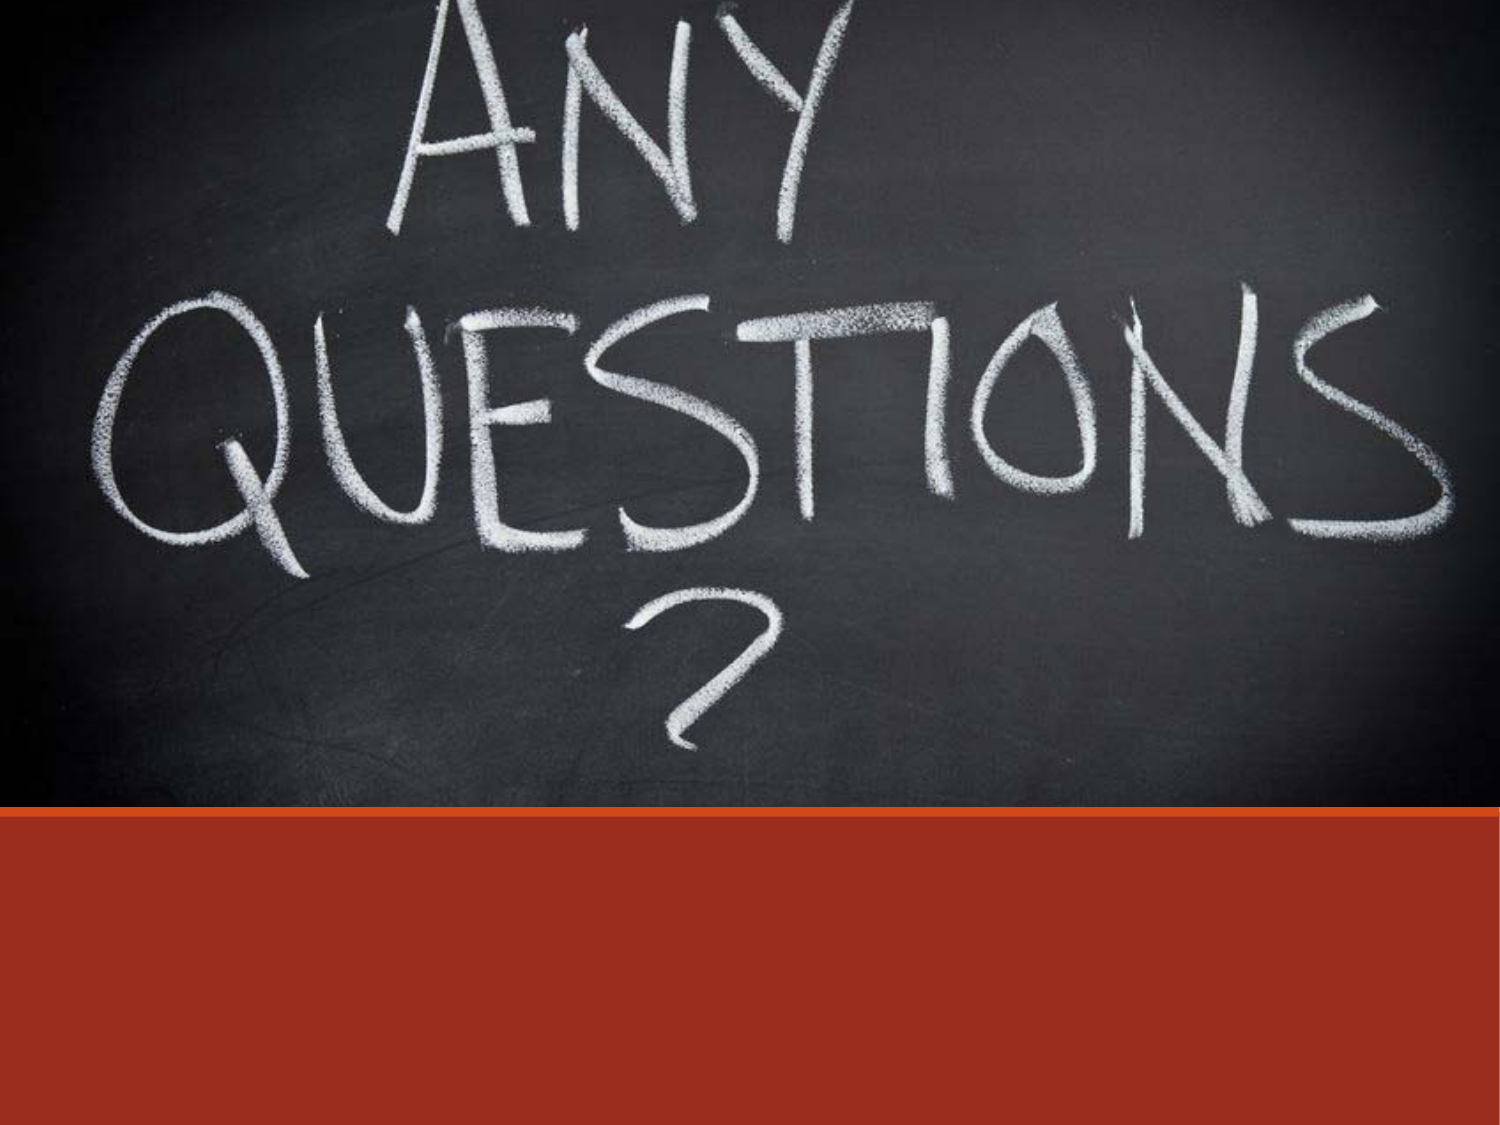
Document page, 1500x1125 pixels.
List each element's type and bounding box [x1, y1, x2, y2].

picture [0, 0, 1500, 807]
